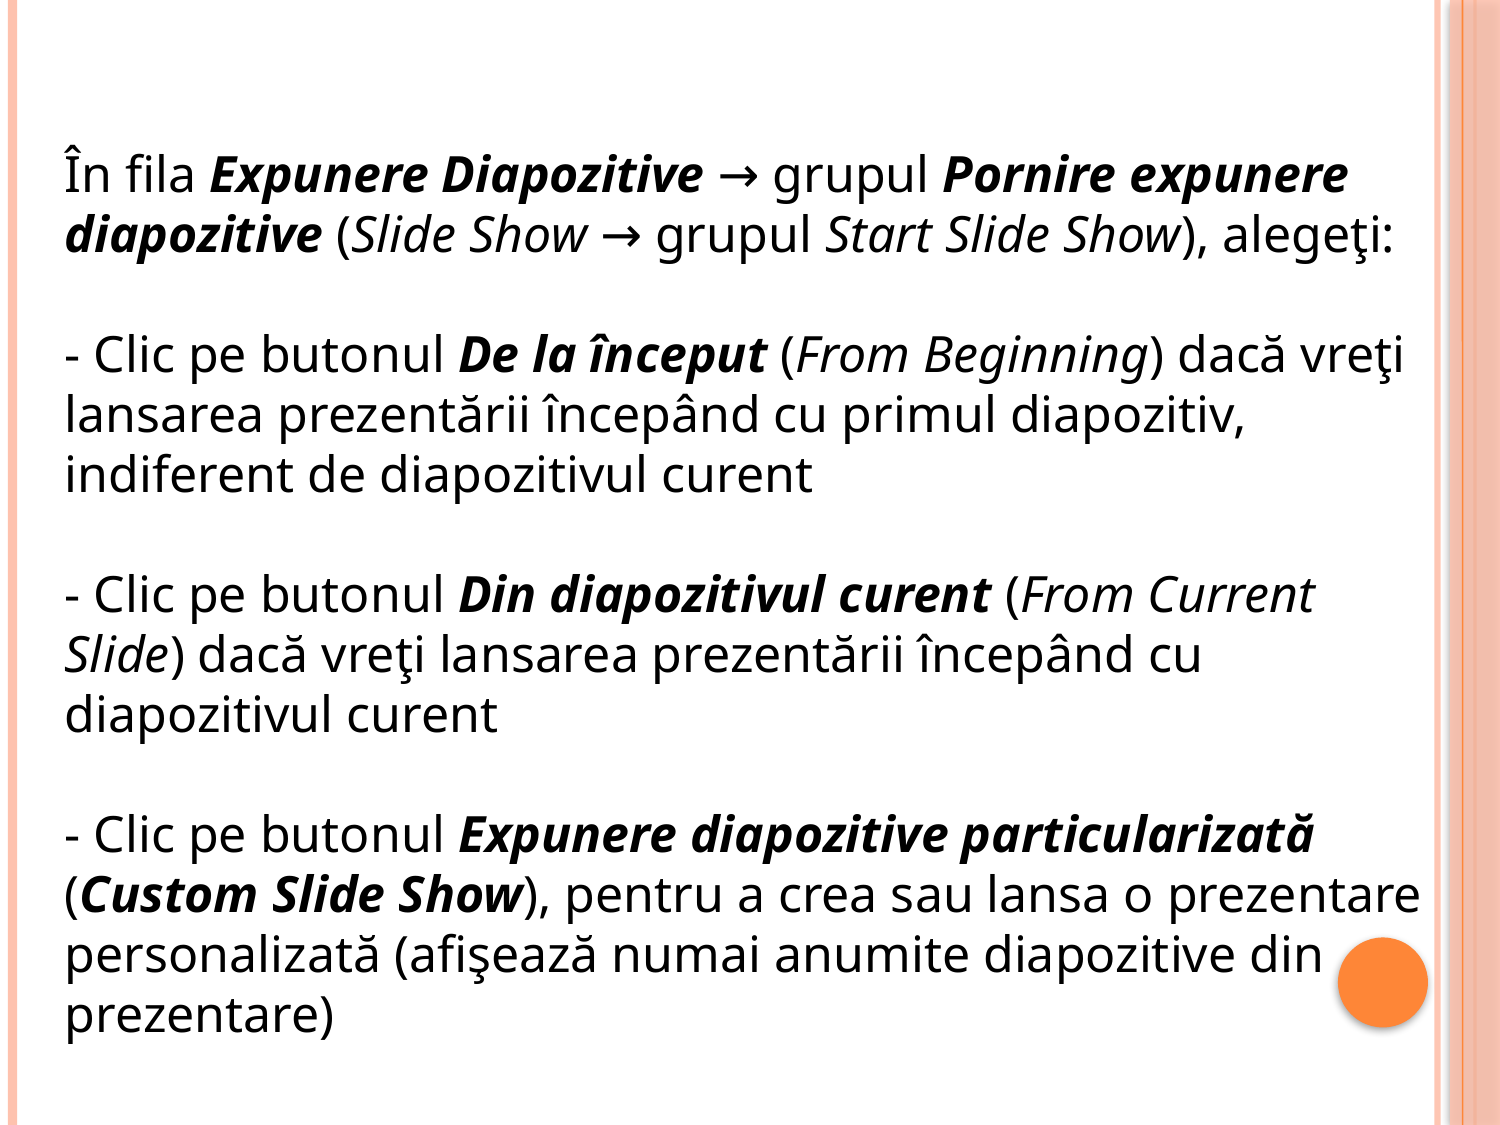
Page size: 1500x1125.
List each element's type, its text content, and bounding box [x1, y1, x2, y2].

text_box În fila Expunere Diapozitive → grupul Pornire expunere diapozitive (Slide Show → grupul Start Slide Show), alegeţi: - Clic pe butonul De la început (From Beginning) dacă vreţi lansarea prezentării începând cu primul diapozitiv, indiferent de diapozitivul curent - Clic pe butonul Din diapozitivul curent (From Current Slide) dacă vreţi lansarea prezentării începând cu diapozitivul curent - Clic pe butonul Expunere diapozitive particularizată (Custom Slide Show), pentru a crea sau lansa o prezentare personalizată (afişează numai anumite diapozitive din prezentare) [49, 74, 1463, 1050]
